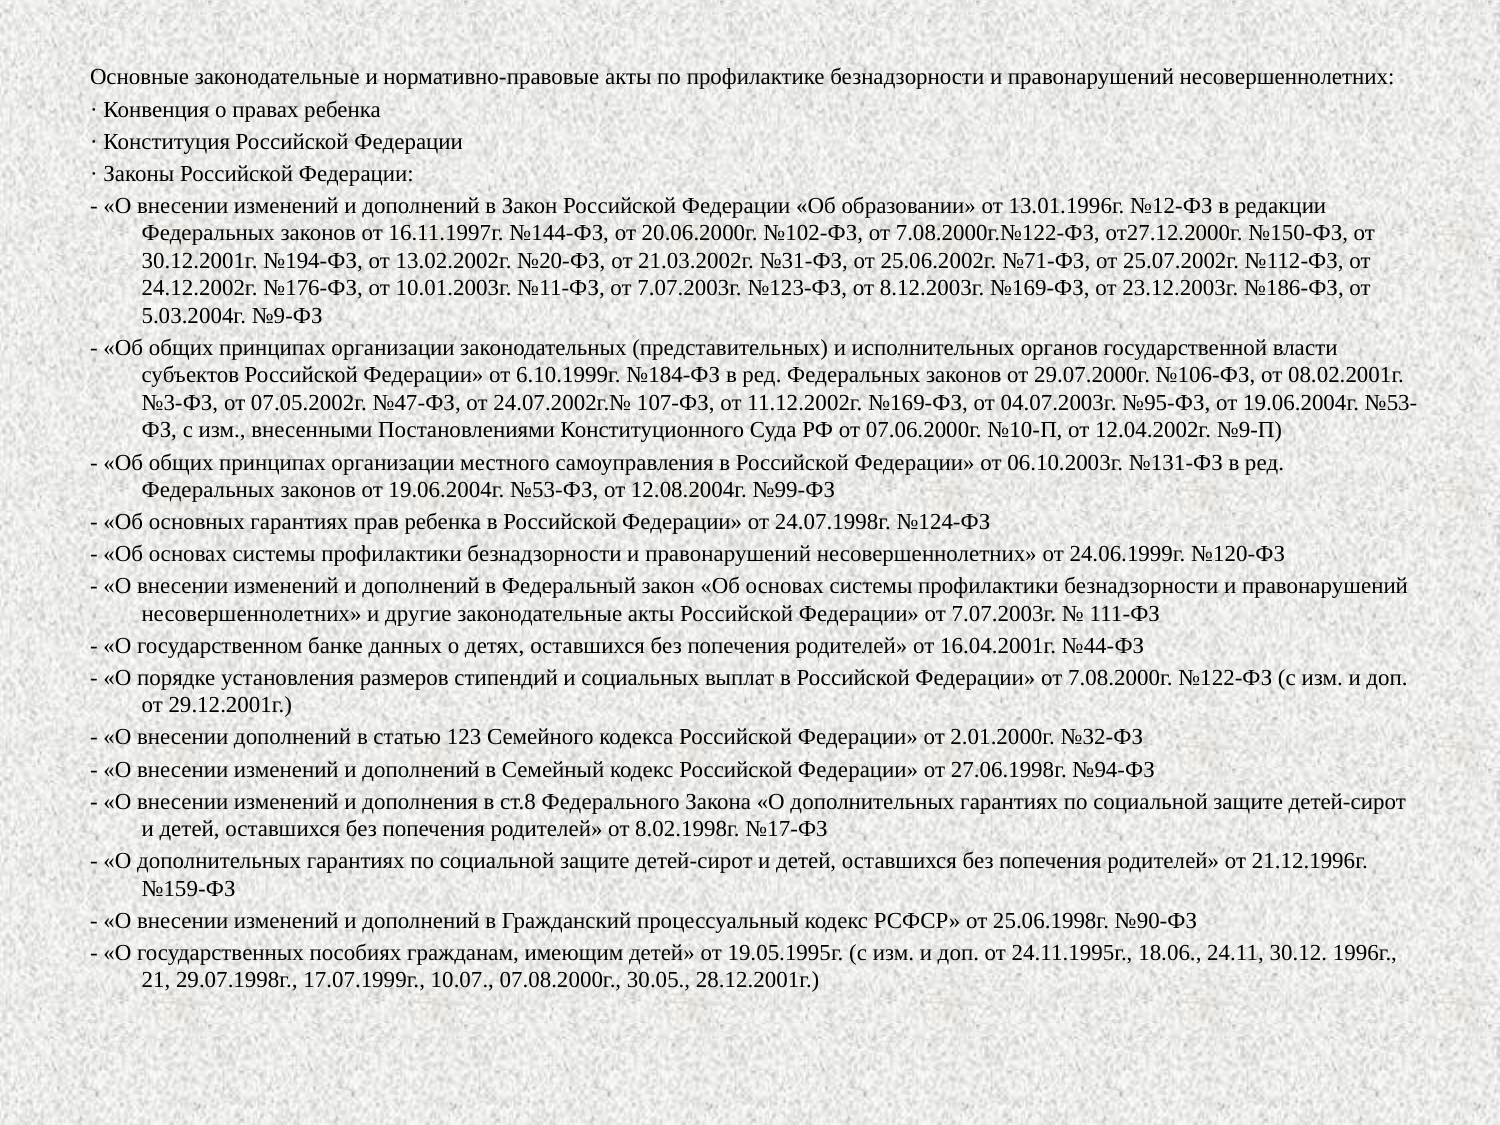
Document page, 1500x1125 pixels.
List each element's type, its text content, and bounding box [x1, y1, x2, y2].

picture [0, 0, 1500, 1125]
list Основные законодательные и нормативно-правовые акты по профилактике безнадзорности и правонарушений несовершеннолетних: · Конвенция о правах ребенка · Конституция Российской Федерации · Законы Российской Федерации: - «О внесении изменений и дополнений в Закон Российской Федерации «Об образовании» от 13.01.1996г. №12-ФЗ в редакции Федеральных законов от 16.11.1997г. №144-ФЗ, от 20.06.2000г. №102-ФЗ, от 7.08.2000г.№122-ФЗ, от27.12.2000г. №150-ФЗ, от 30.12.2001г. №194-ФЗ, от 13.02.2002г. №20-ФЗ, от 21.03.2002г. №31-ФЗ, от 25.06.2002г. №71-ФЗ, от 25.07.2002г. №112-ФЗ, от 24.12.2002г. №176-ФЗ, от 10.01.2003г. №11-ФЗ, от 7.07.2003г. №123-ФЗ, от 8.12.2003г. №169-ФЗ, от 23.12.2003г. №186-ФЗ, от 5.03.2004г. №9-ФЗ - «Об общих принципах организации законодательных (представительных) и исполнительных органов государственной власти субъектов Российской Федерации» от 6.10.1999г. №184-ФЗ в ред. Федеральных законов от 29.07.2000г. №106-ФЗ, от 08.02.2001г. №3-ФЗ, от 07.05.2002г. №47-ФЗ, от 24.07.2002г.№ 107-ФЗ, от 11.12.2002г. №169-ФЗ, от 04.07.2003г. №95-ФЗ, от 19.06.2004г. №53-ФЗ, с изм., внесенными Постановлениями Конституционного Суда РФ от 07.06.2000г. №10-П, от 12.04.2002г. №9-П) - «Об общих принципах организации местного самоуправления в Российской Федерации» от 06.10.2003г. №131-ФЗ в ред. Федеральных законов от 19.06.2004г. №53-ФЗ, от 12.08.2004г. №99-ФЗ - «Об основных гарантиях прав ребенка в Российской Федерации» от 24.07.1998г. №124-ФЗ - «Об основах системы профилактики безнадзорности и правонарушений несовершеннолетних» от 24.06.1999г. №120-ФЗ - «О внесении изменений и дополнений в Федеральный закон «Об основах системы профилактики безнадзорности и правонарушений несовершеннолетних» и другие законодательные акты Российской Федерации» от 7.07.2003г. № 111-ФЗ - «О государственном банке данных о детях, оставшихся без попечения родителей» от 16.04.2001г. №44-ФЗ - «О порядке установления размеров стипендий и социальных выплат в Российской Федерации» от 7.08.2000г. №122-ФЗ (с изм. и доп. от 29.12.2001г.) - «О внесении дополнений в статью 123 Семейного кодекса Российской Федерации» от 2.01.2000г. №32-ФЗ - «О внесении изменений и дополнений в Семейный кодекс Российской Федерации» от 27.06.1998г. №94-ФЗ - «О внесении изменений и дополнения в ст.8 Федерального Закона «О дополнительных гарантиях по социальной защите детей-сирот и детей, оставшихся без попечения родителей» от 8.02.1998г. №17-ФЗ - «О дополнительных гарантиях по социальной защите детей-сирот и детей, оставшихся без попечения родителей» от 21.12.1996г. №159-ФЗ - «О внесении изменений и дополнений в Гражданский процессуальный кодекс РСФСР» от 25.06.1998г. №90-ФЗ - «О государственных пособиях гражданам, имеющим детей» от 19.05.1995г. (с изм. и доп. от 24.11.1995г., 18.06., 24.11, 30.12. 1996г., 21, 29.07.1998г., 17.07.1999г., 10.07., 07.08.2000г., 30.05., 28.12.2001г.) [75, 54, 1436, 1083]
